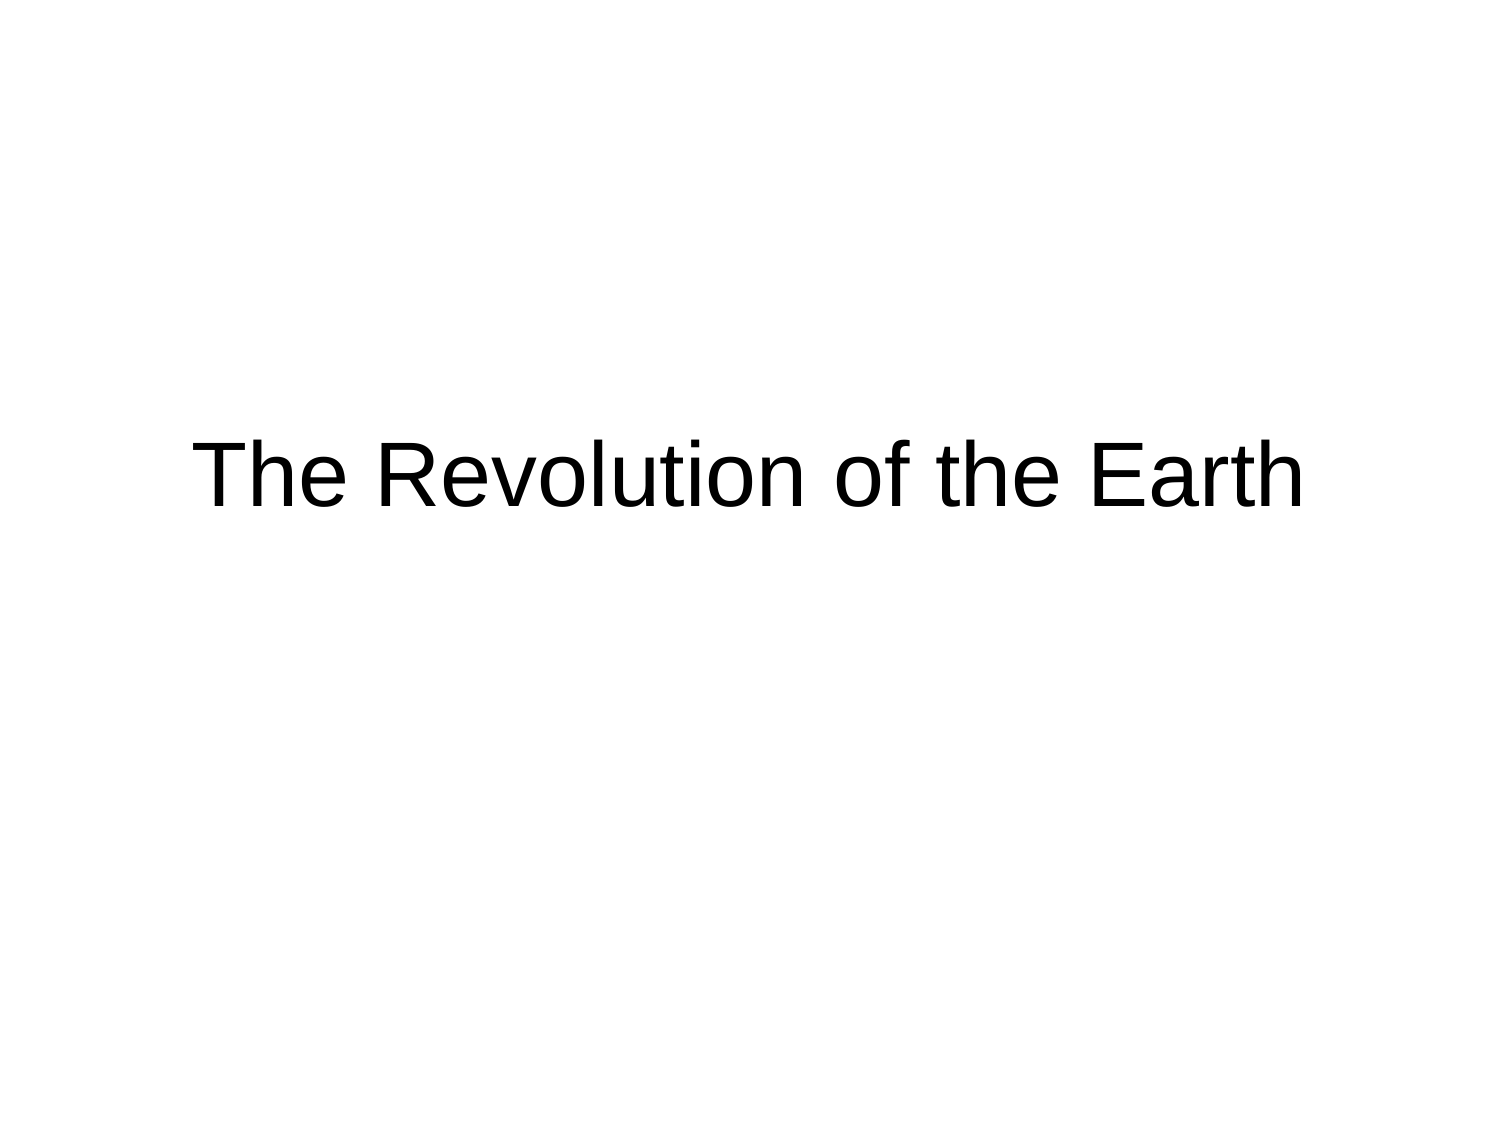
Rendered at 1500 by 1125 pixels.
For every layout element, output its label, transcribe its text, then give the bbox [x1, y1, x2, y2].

title The Revolution of the Earth [112, 349, 1388, 591]
